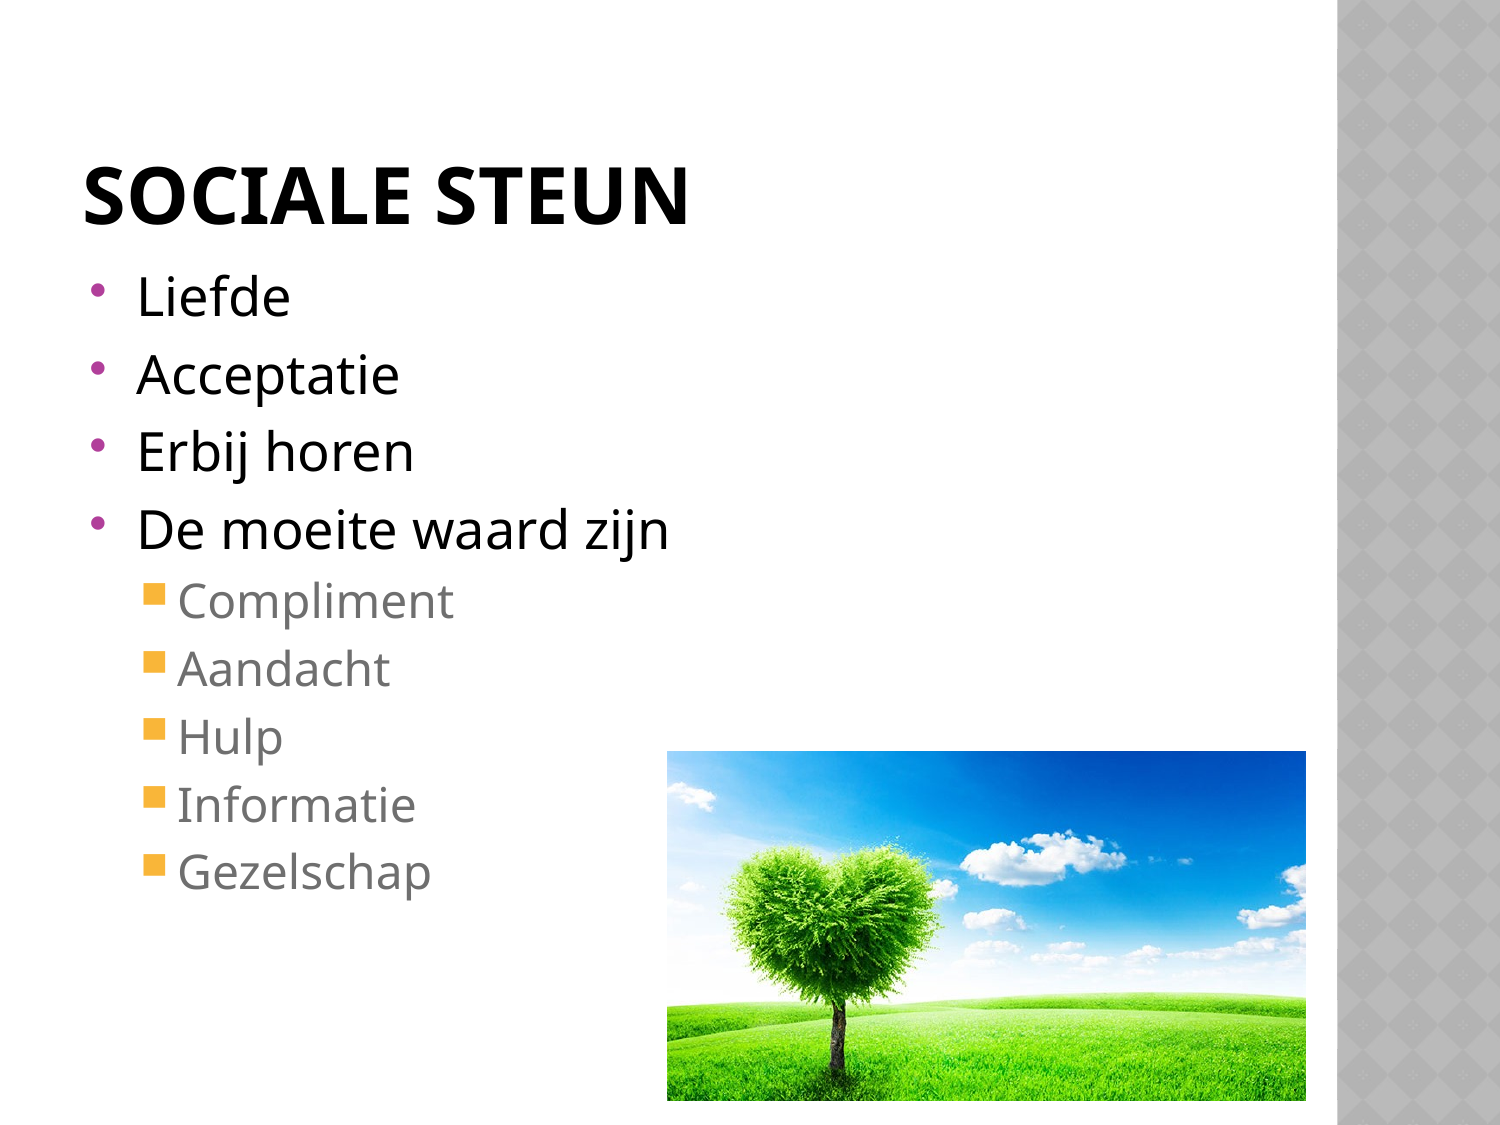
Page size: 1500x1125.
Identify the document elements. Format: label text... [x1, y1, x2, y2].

picture [944, 836, 952, 841]
picture [666, 751, 1306, 1102]
list Liefde Acceptatie Erbij horen De moeite waard zijn Compliment Aandacht Hulp Informatie Gezelschap [76, 255, 1265, 1051]
picture [953, 841, 963, 845]
title Sociale steun [75, 52, 1263, 240]
